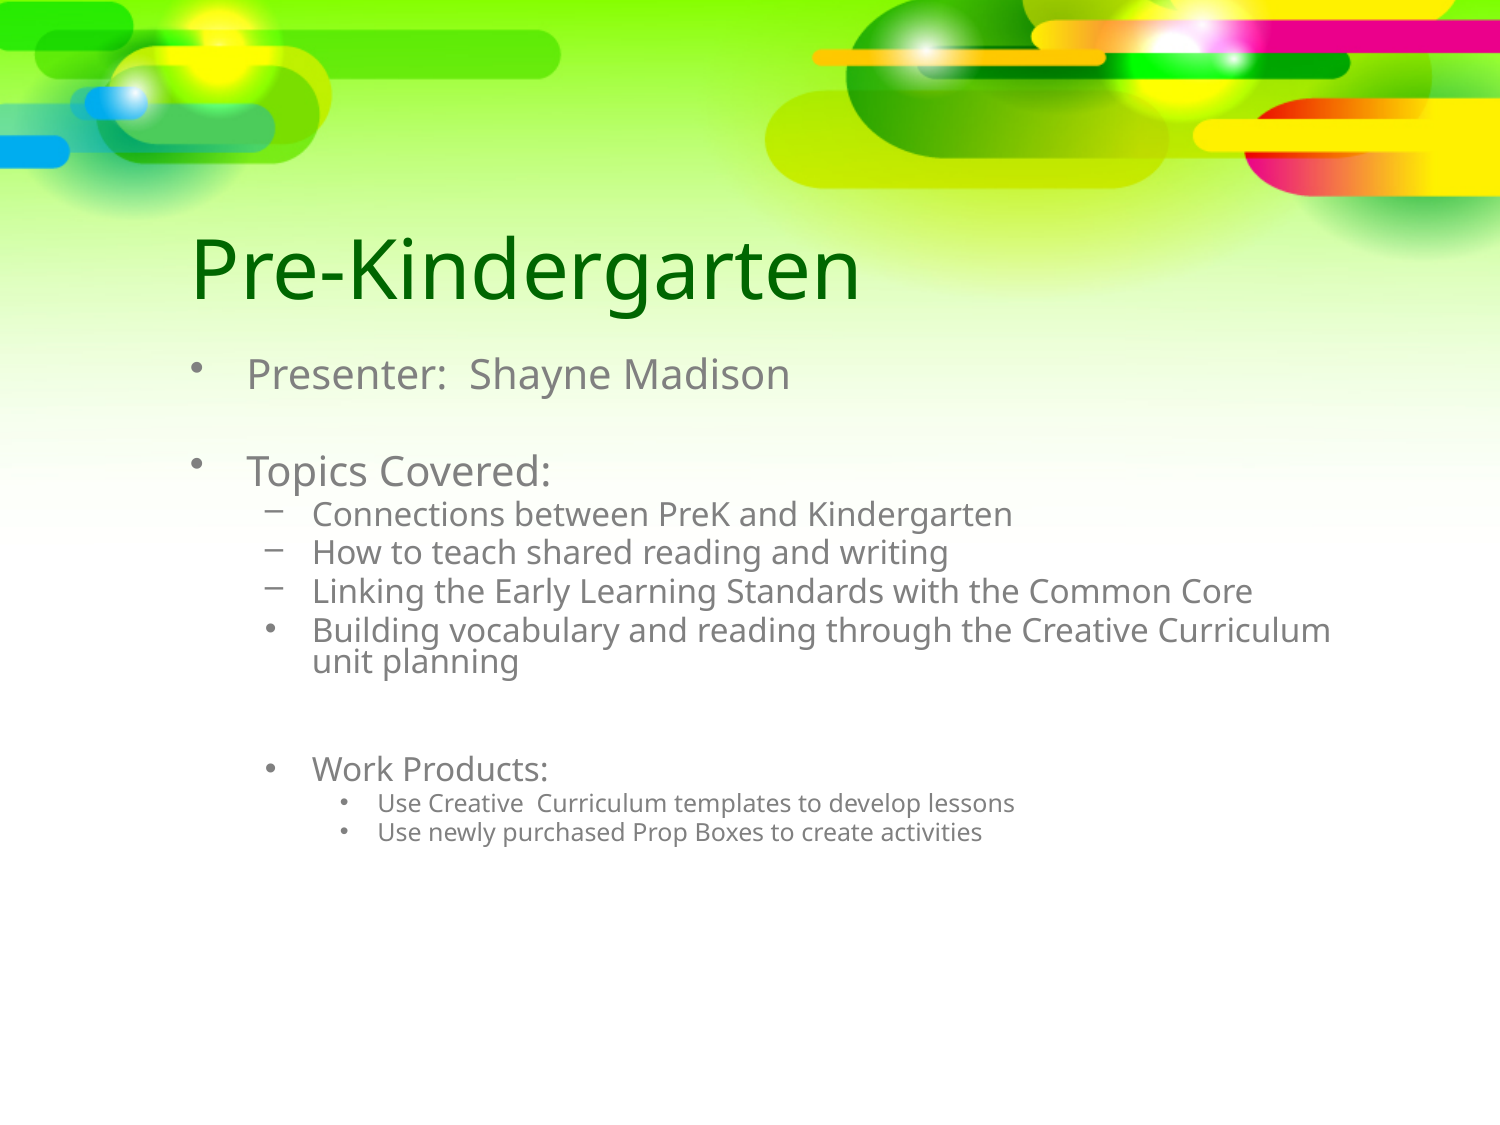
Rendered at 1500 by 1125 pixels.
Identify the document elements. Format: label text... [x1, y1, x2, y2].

picture [0, 0, 1500, 1125]
list Presenter: Shayne Madison Topics Covered: Connections between PreK and Kindergarten How to teach shared reading and writing Linking the Early Learning Standards with the Common Core Building vocabulary and reading through the Creative Curriculum unit planning Work Products: Use Creative Curriculum templates to develop lessons Use newly purchased Prop Boxes to create activities [174, 350, 1375, 1038]
title Pre-Kindergarten [174, 207, 1375, 325]
